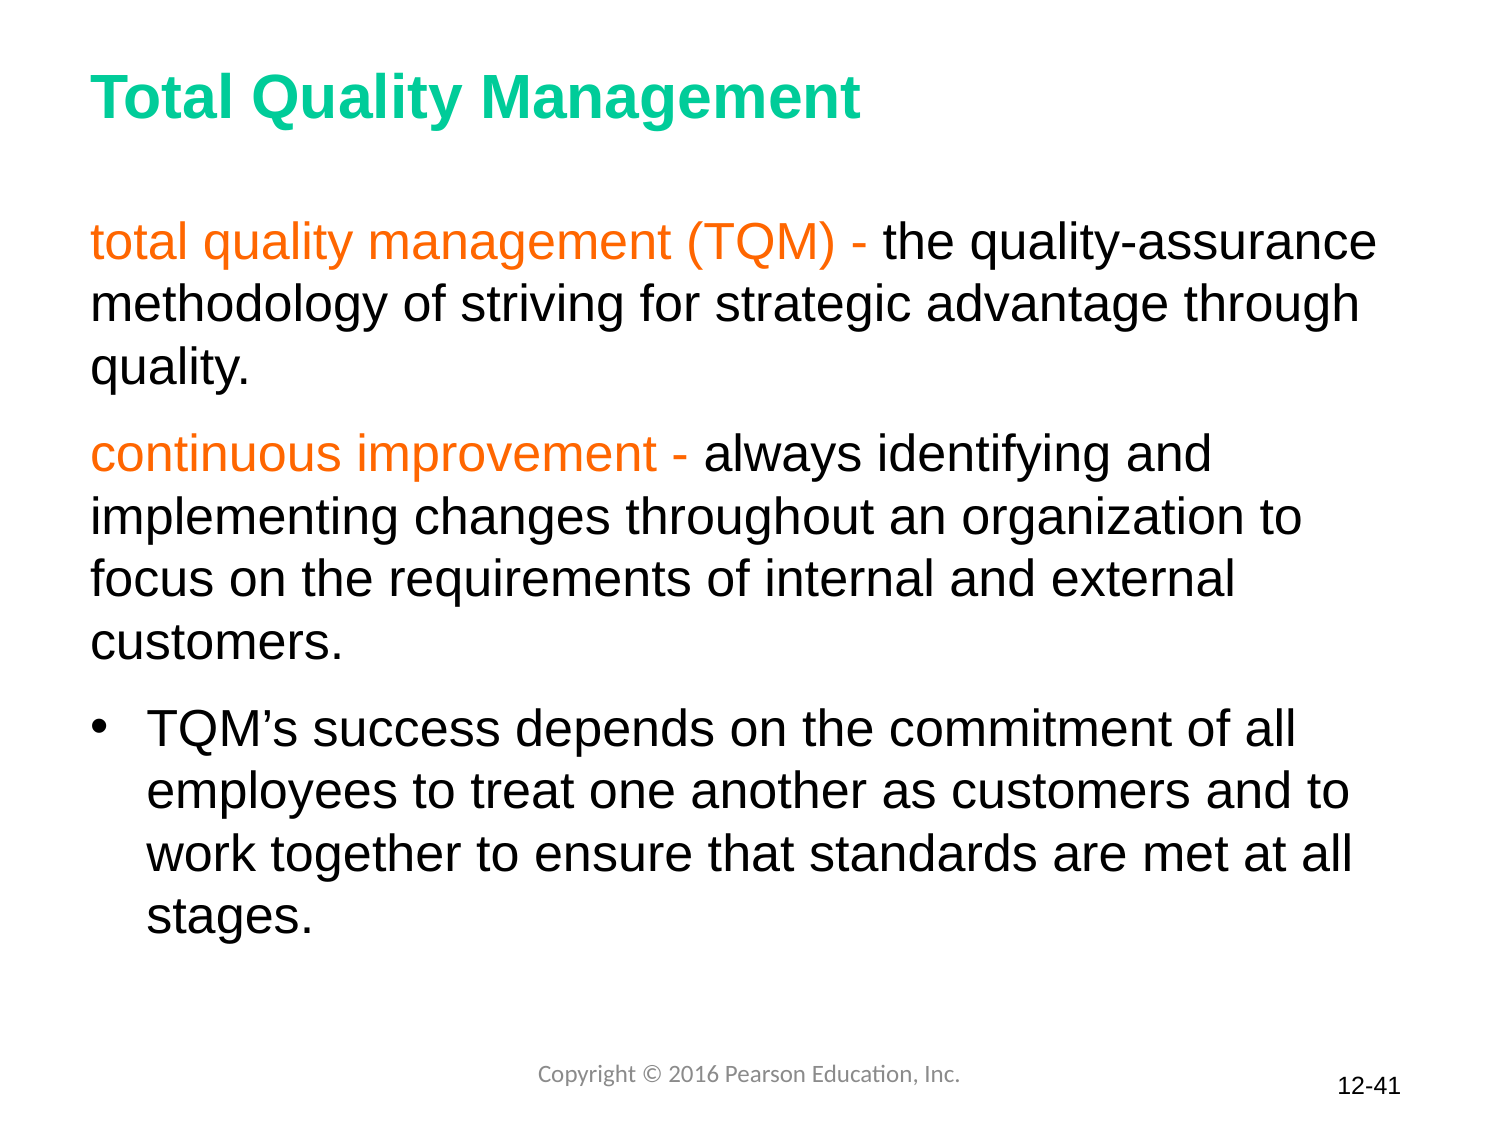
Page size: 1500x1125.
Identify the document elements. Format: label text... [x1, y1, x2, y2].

title Total Quality Management [75, 0, 1425, 188]
list total quality management (TQM) - the quality-assurance methodology of striving for strategic advantage through quality. continuous improvement - always identifying and implementing changes throughout an organization to focus on the requirements of internal and external customers. TQM’s success depends on the commitment of all employees to treat one another as customers and to work together to ensure that standards are met at all stages. [75, 200, 1425, 1005]
footer Copyright © 2016 Pearson Education, Inc. [512, 1042, 988, 1103]
